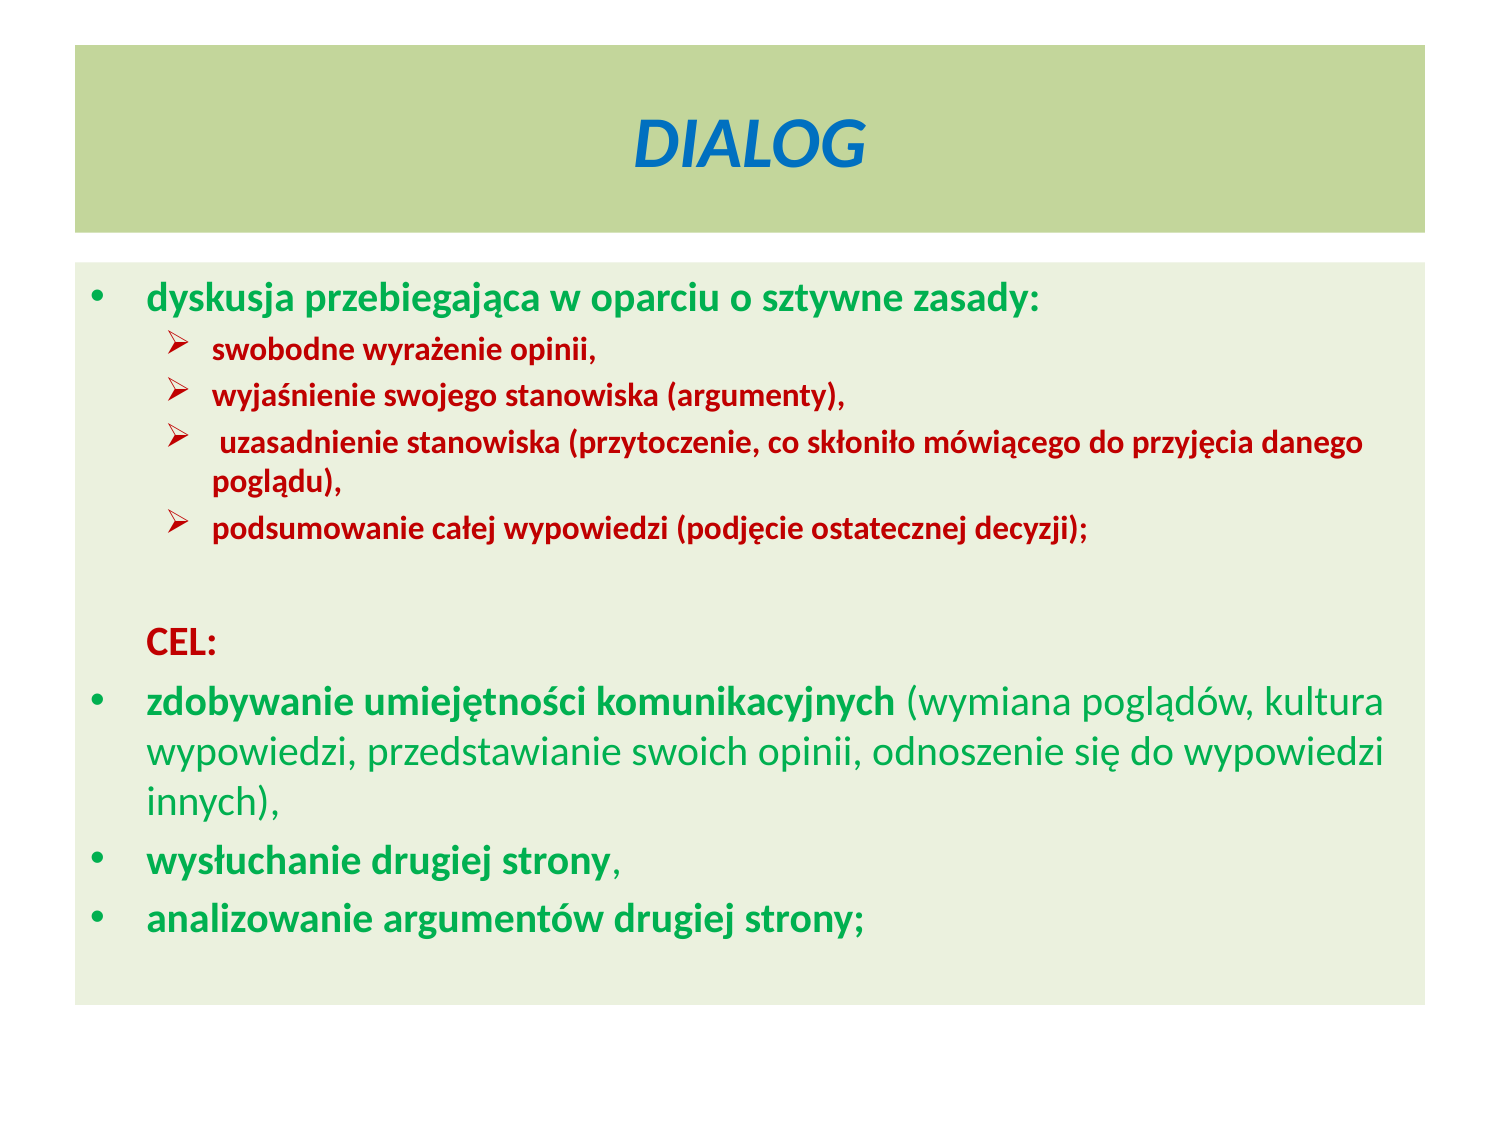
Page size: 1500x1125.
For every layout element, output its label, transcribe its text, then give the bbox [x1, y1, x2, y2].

title DIALOG [75, 45, 1425, 233]
list dyskusja przebiegająca w oparciu o sztywne zasady: swobodne wyrażenie opinii, wyjaśnienie swojego stanowiska (argumenty), uzasadnienie stanowiska (przytoczenie, co skłoniło mówiącego do przyjęcia danego poglądu), podsumowanie całej wypowiedzi (podjęcie ostatecznej decyzji); CEL: zdobywanie umiejętności komunikacyjnych (wymiana poglądów, kultura wypowiedzi, przedstawianie swoich opinii, odnoszenie się do wypowiedzi innych), wysłuchanie drugiej strony, analizowanie argumentów drugiej strony; [75, 262, 1425, 1005]
